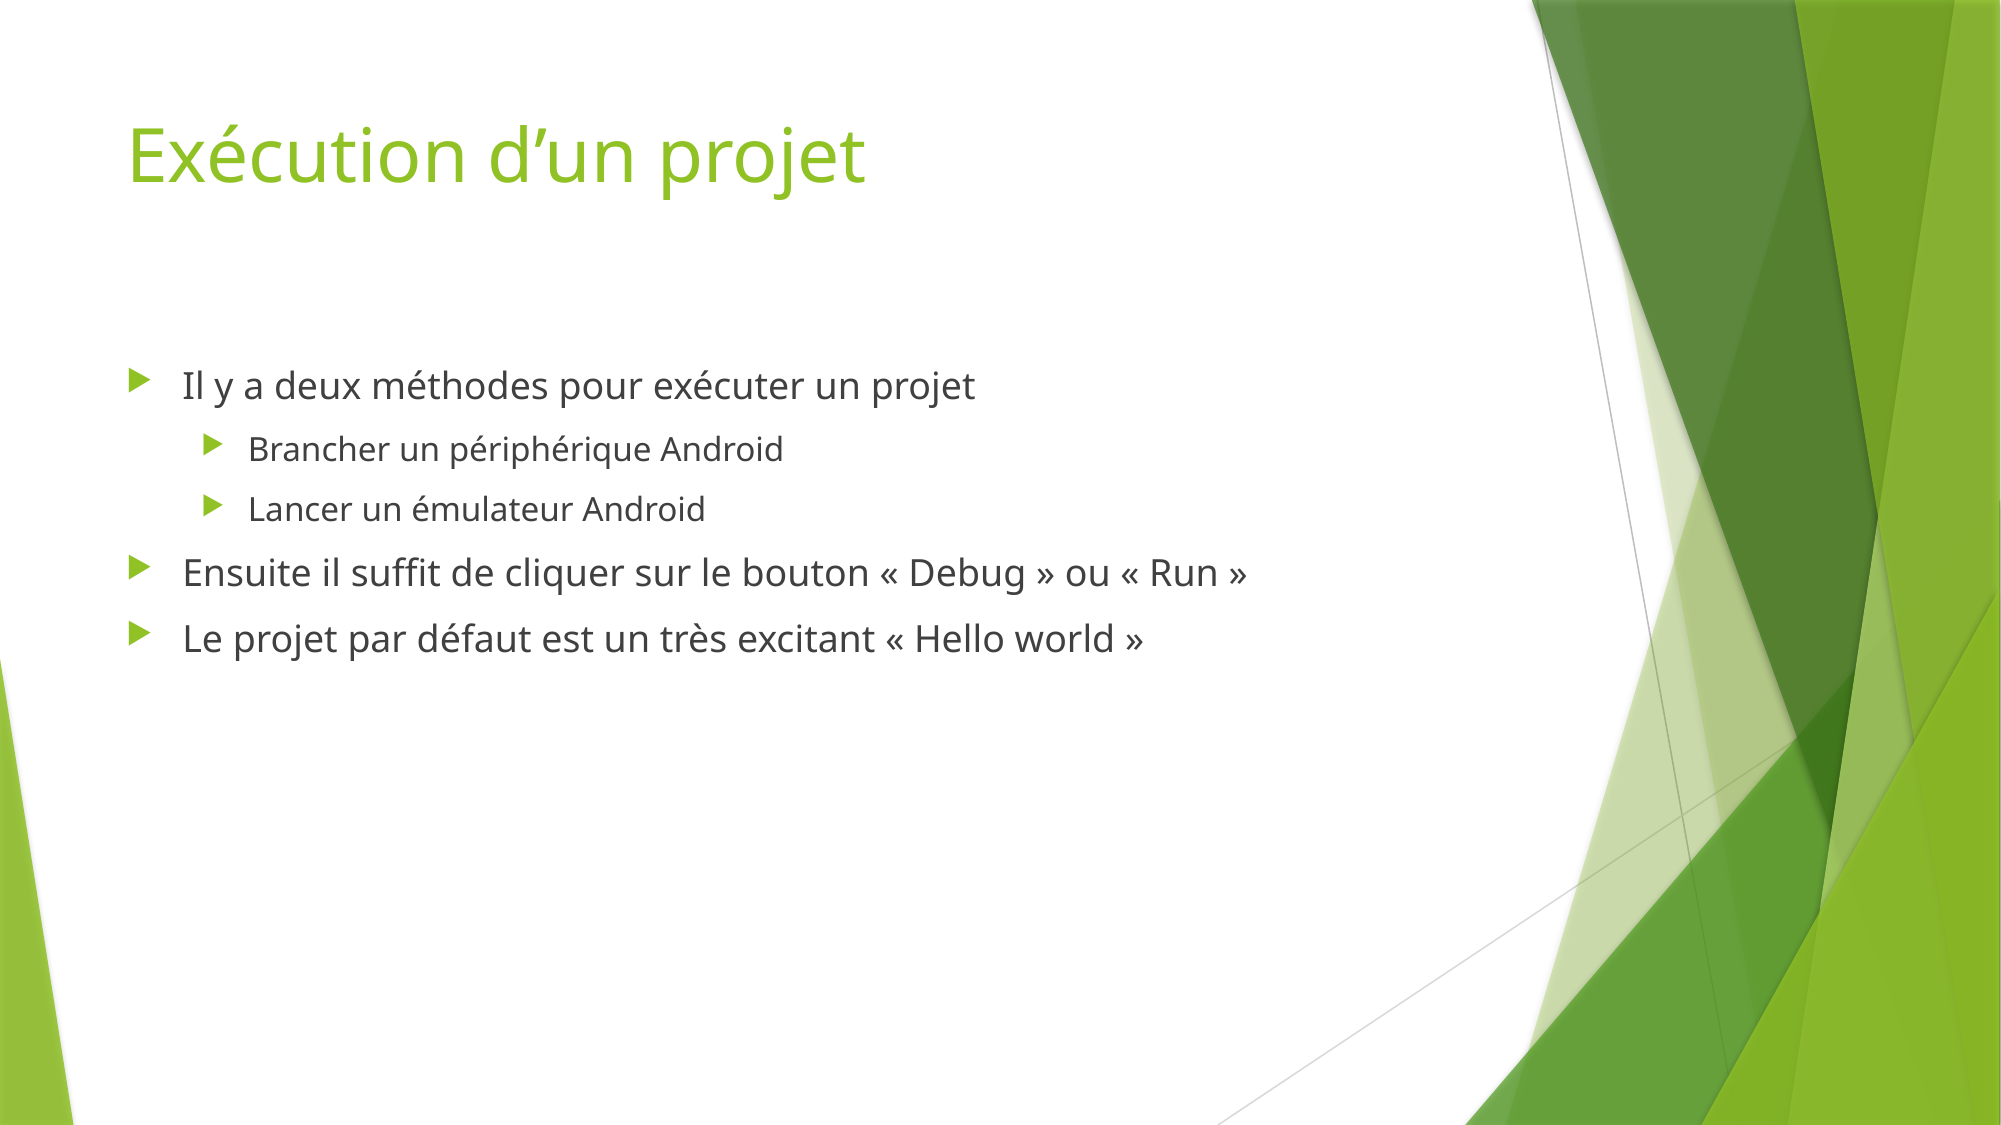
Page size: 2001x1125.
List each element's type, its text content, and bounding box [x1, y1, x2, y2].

title Exécution d’un projet [111, 99, 1522, 317]
list Il y a deux méthodes pour exécuter un projet Brancher un périphérique Android Lancer un émulateur Android Ensuite il suffit de cliquer sur le bouton « Debug » ou « Run » Le projet par défaut est un très excitant « Hello world » [111, 354, 1522, 992]
